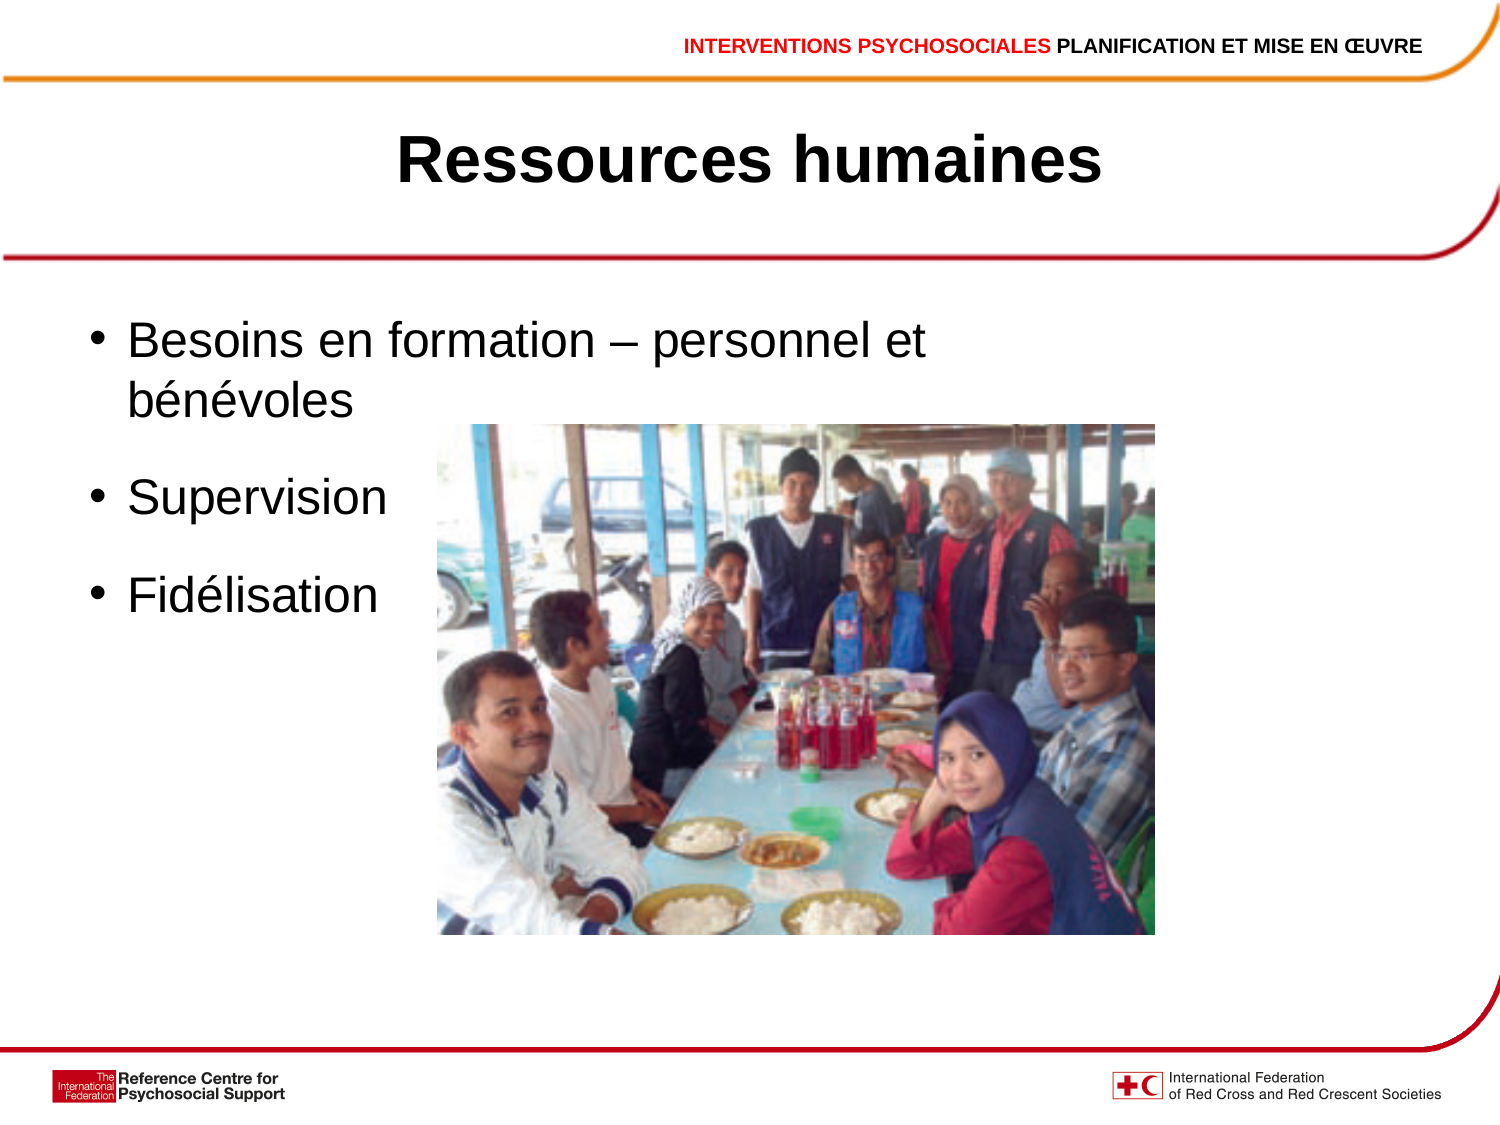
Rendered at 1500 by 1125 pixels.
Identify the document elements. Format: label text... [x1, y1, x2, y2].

picture [437, 424, 1156, 935]
text_box Besoins en formation – personnel et bénévoles Supervision Fidélisation [75, 299, 1000, 630]
picture [0, 974, 1500, 1125]
picture [0, 0, 1500, 265]
